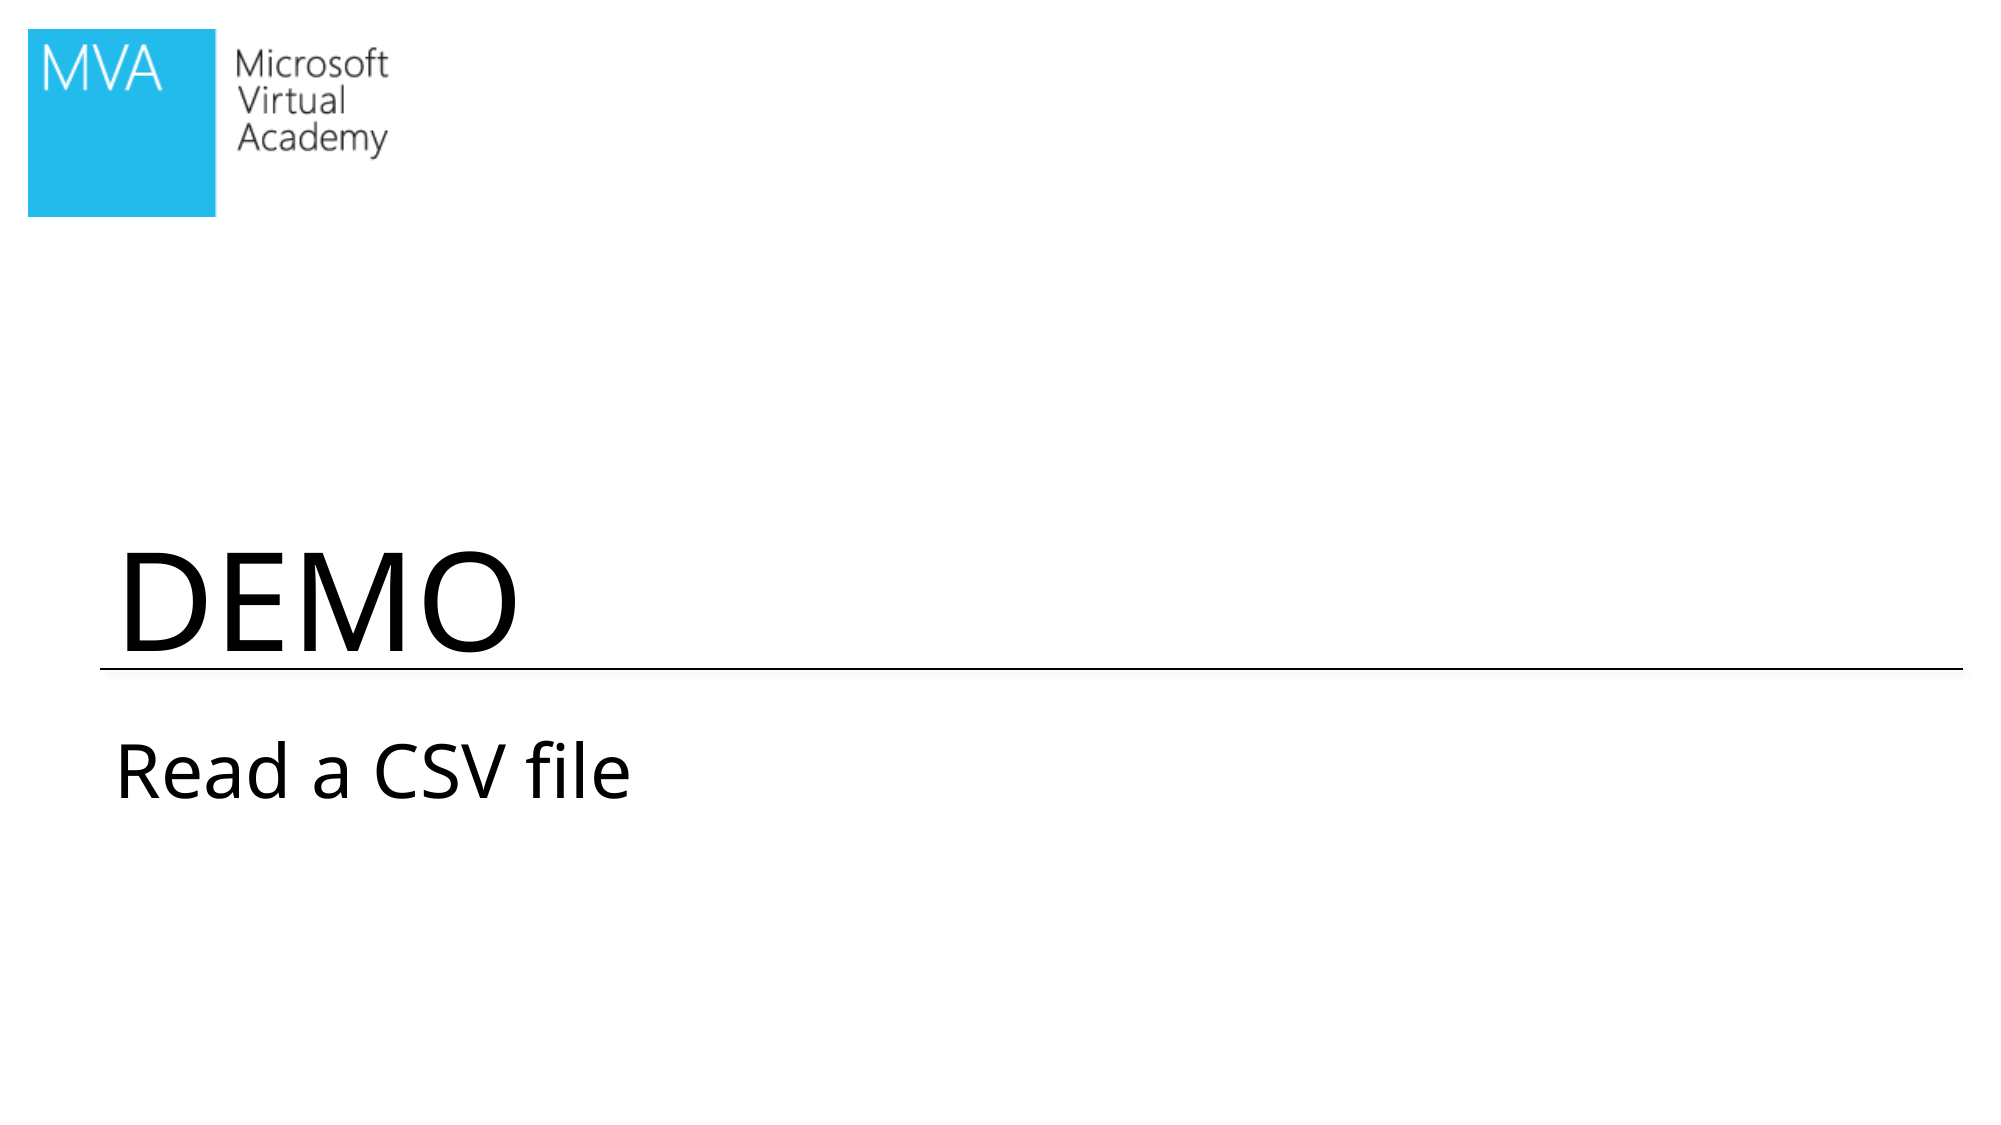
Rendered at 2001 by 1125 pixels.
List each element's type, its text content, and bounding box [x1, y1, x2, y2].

picture [28, 29, 497, 217]
title Read a CSV file [99, 733, 1976, 1009]
